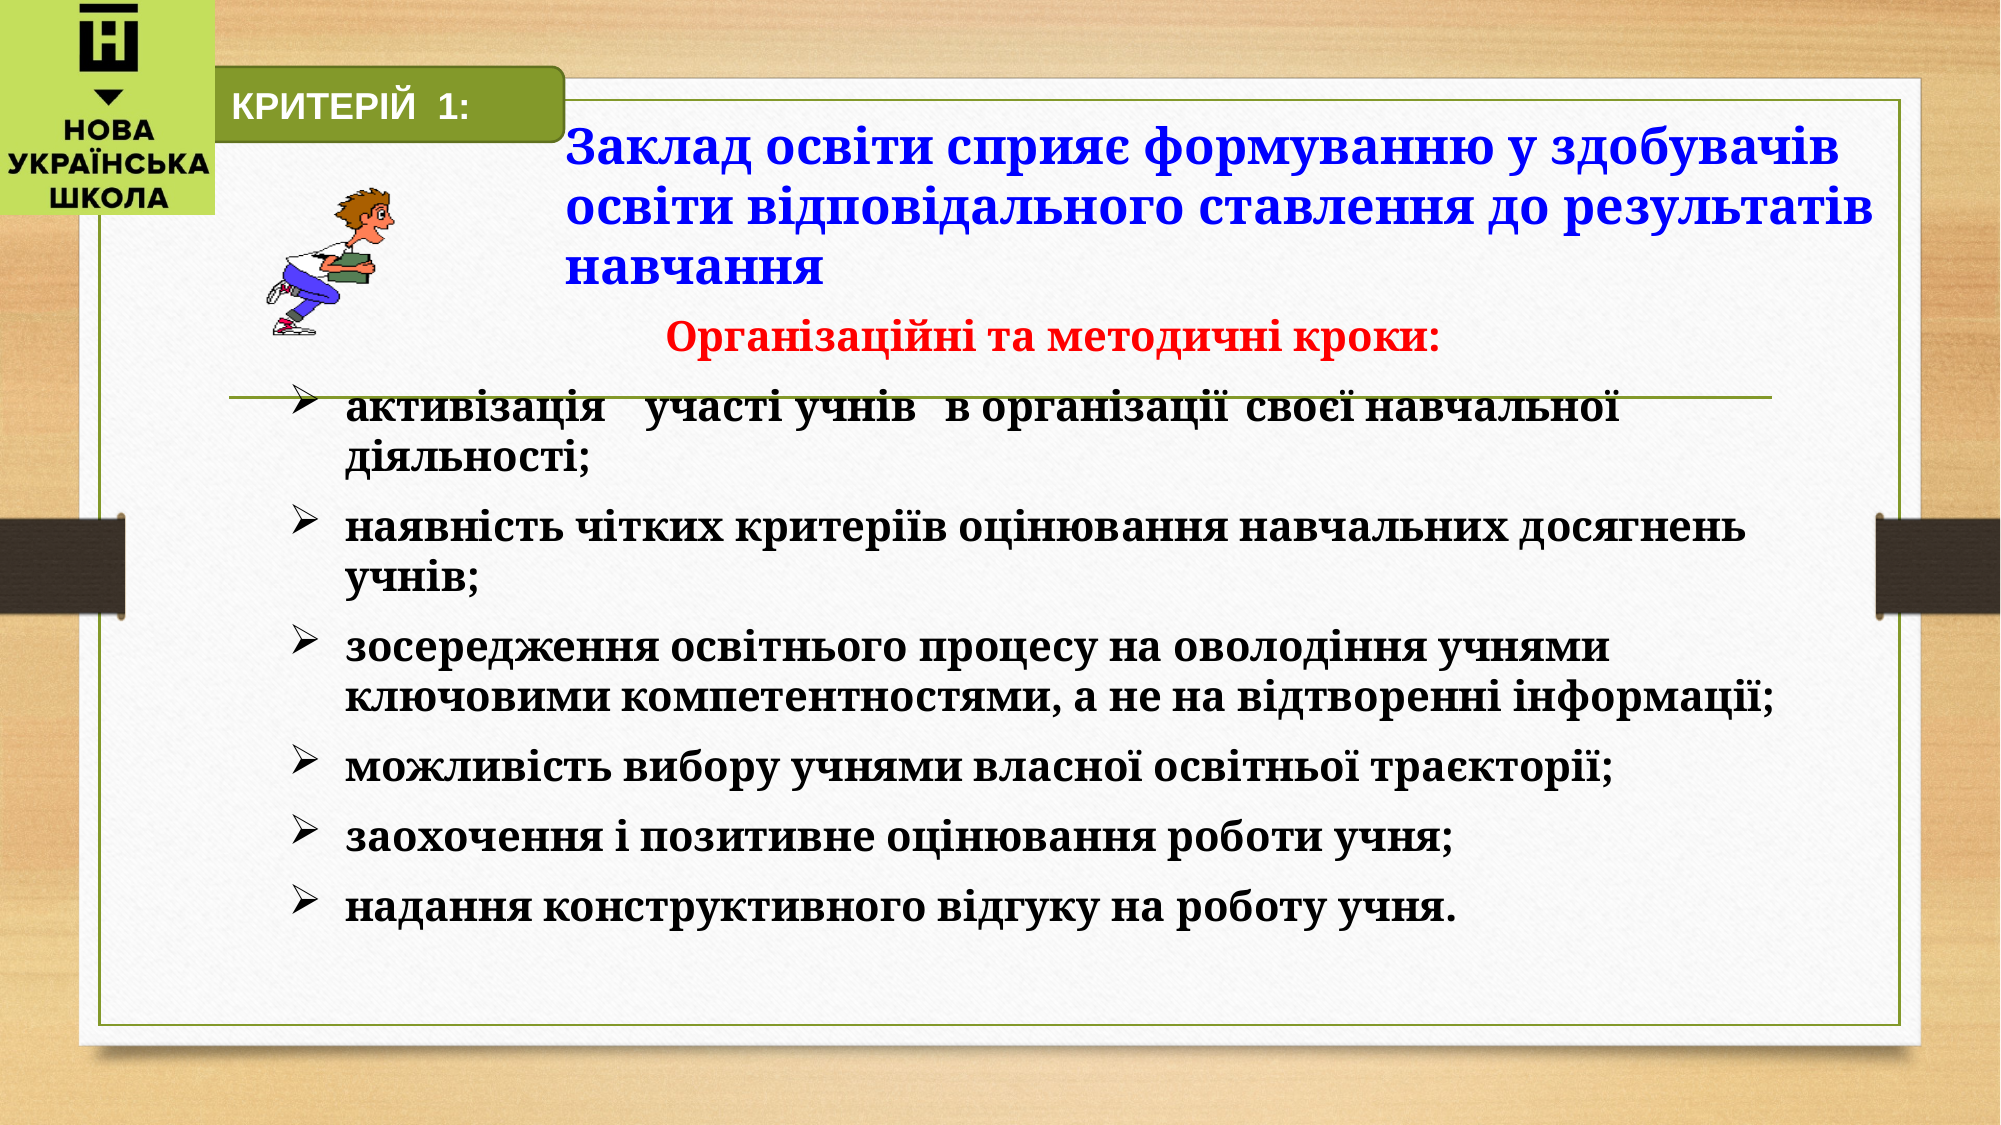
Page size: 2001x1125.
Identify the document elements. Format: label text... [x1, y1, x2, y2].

text_box Заклад освіти сприяє формуванню у здобувачів освіти відповідального ставлення до результатів навчання [550, 106, 2000, 302]
text_box Організаційні та методичні кроки: активізація участі учнів в організації своєї навчальної діяльності; наявність чітких критеріїв оцінювання навчальних досягнень учнів; зосередження освітнього процесу на оволодіння учнями ключовими компетентностями, а не на відтворенні інформації; можливість вибору учнями власної освітньої траєкторії; заохочення і позитивне оцінювання роботи учня; надання конструктивного відгуку на роботу учня. [273, 302, 1833, 983]
text_box КРИТЕРІЙ 1: [216, 65, 566, 144]
picture [0, 0, 2001, 1125]
